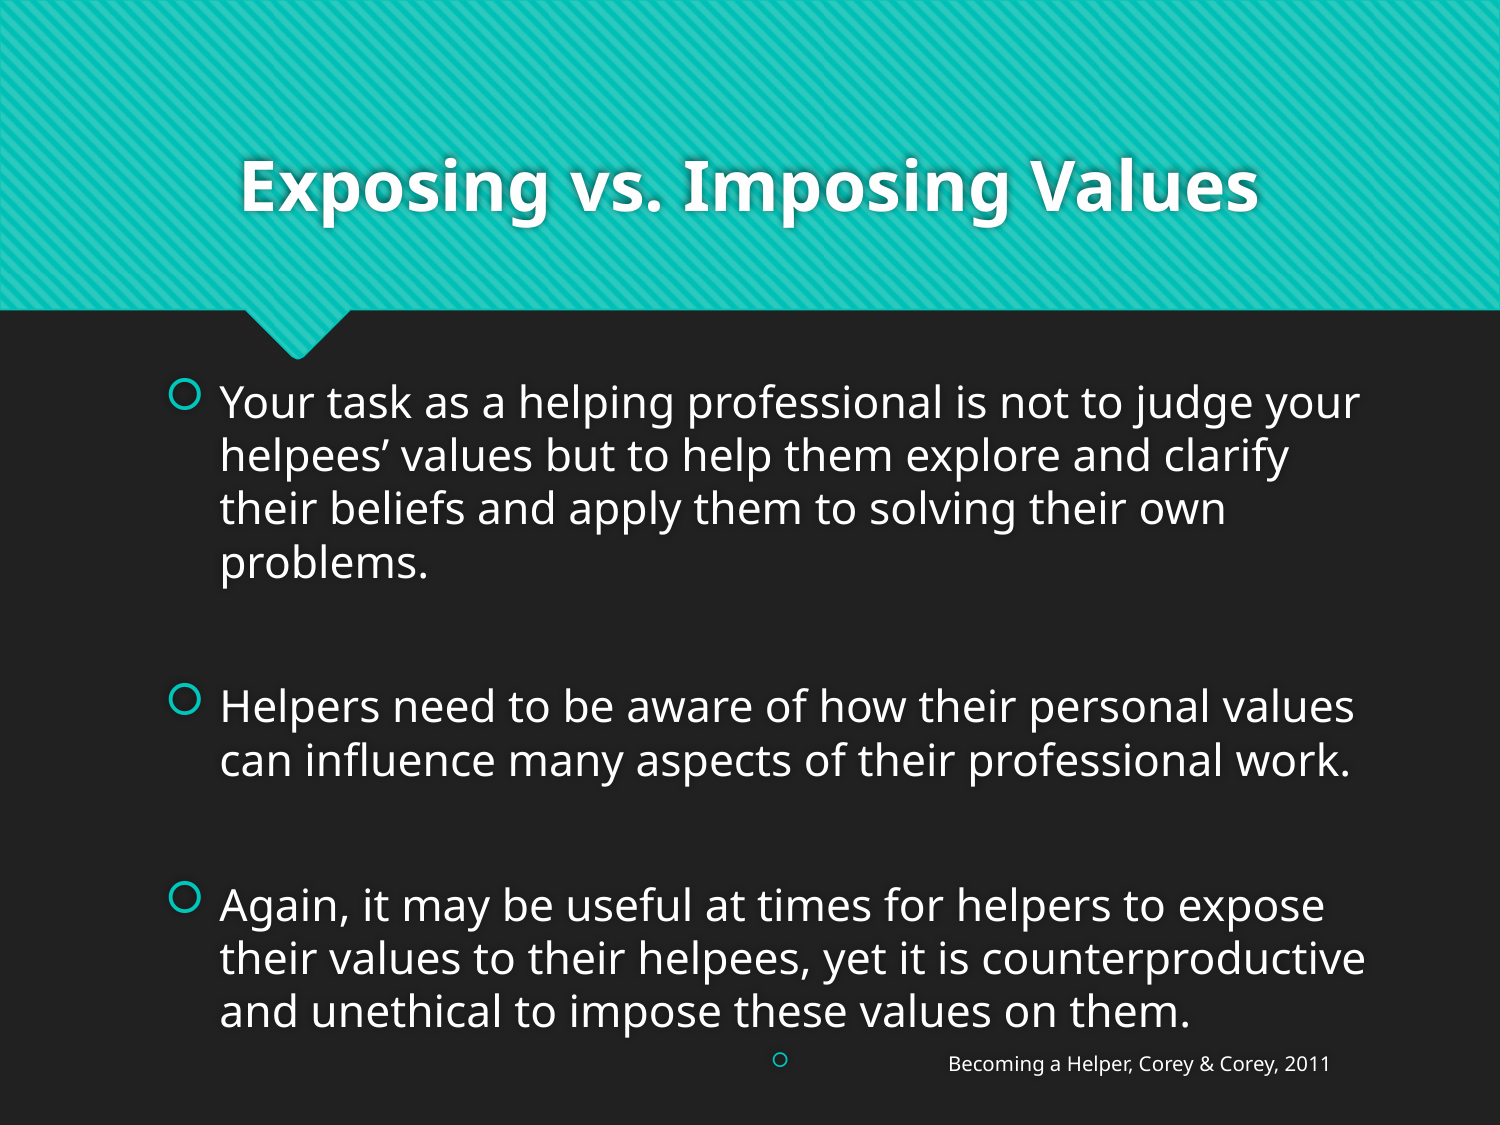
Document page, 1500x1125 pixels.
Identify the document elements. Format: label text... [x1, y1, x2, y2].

title Exposing vs. Imposing Values [132, 73, 1368, 233]
list Your task as a helping professional is not to judge your helpees’ values but to help them explore and clarify their beliefs and apply them to solving their own problems. Helpers need to be aware of how their personal values can influence many aspects of their professional work. Again, it may be useful at times for helpers to expose their values to their helpees, yet it is counterproductive and unethical to impose these values on them. Becoming a Helper, Corey & Corey, 2011 [150, 362, 1405, 1087]
